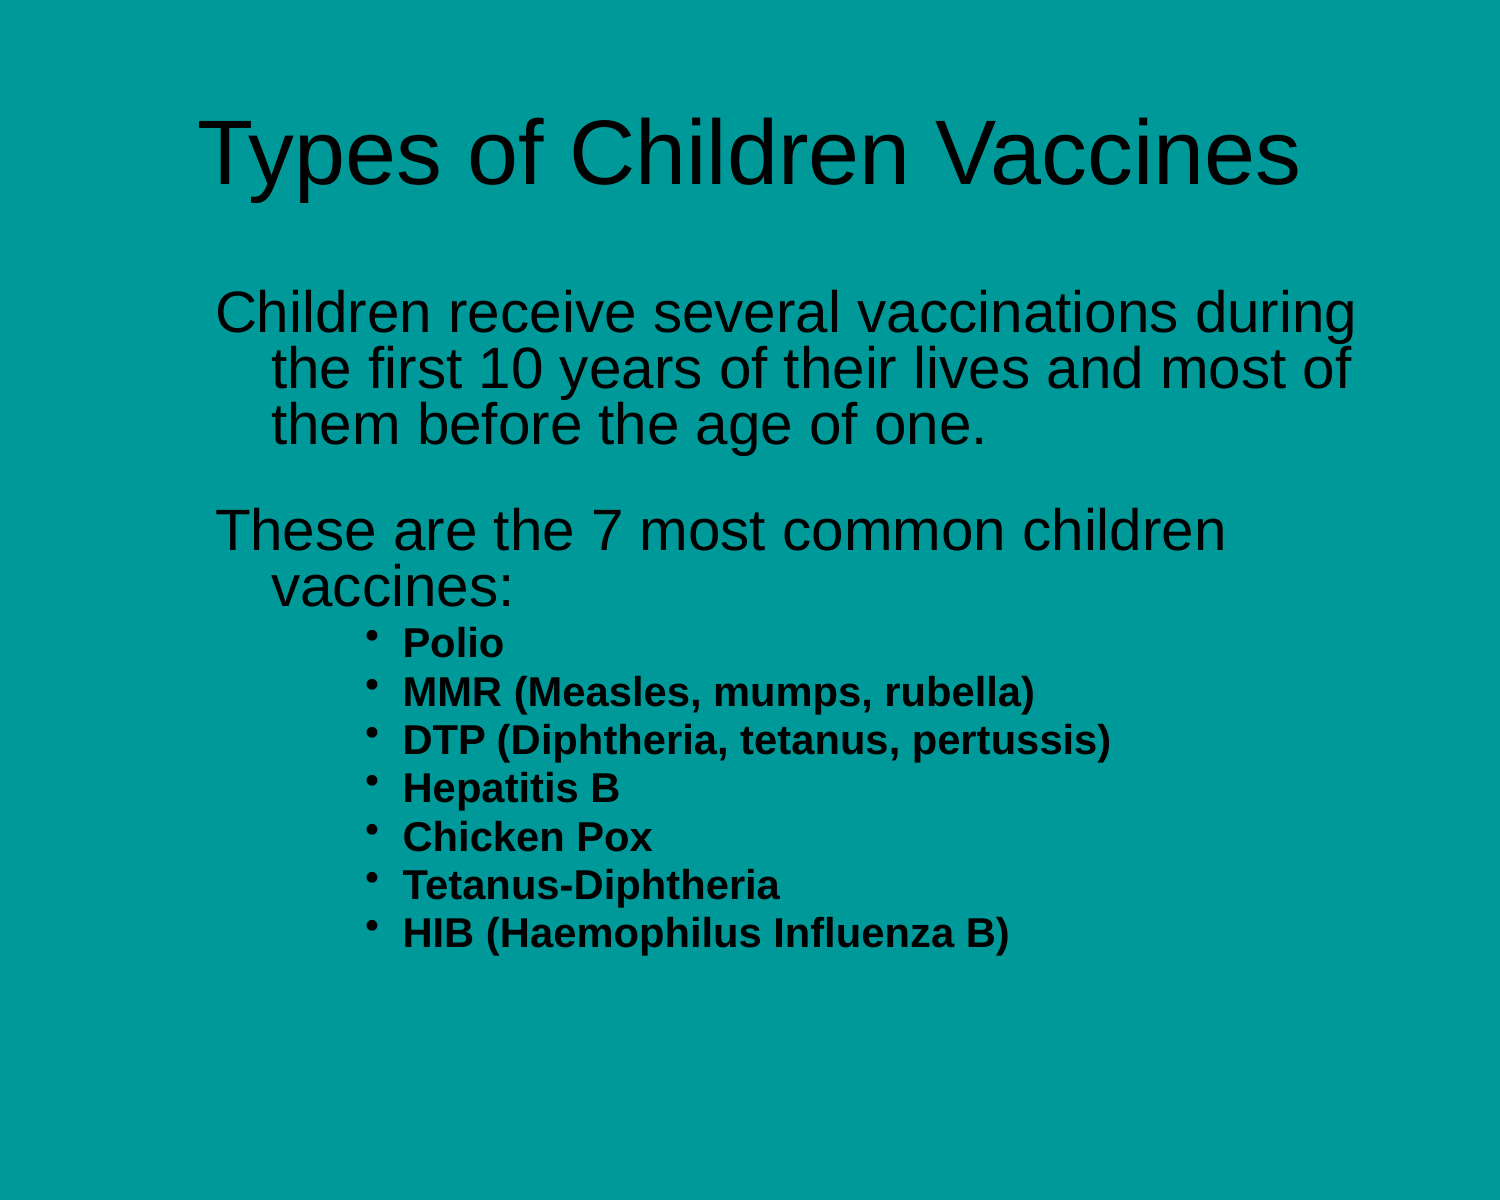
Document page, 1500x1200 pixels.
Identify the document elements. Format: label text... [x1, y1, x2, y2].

title Types of Children Vaccines [75, 48, 1426, 249]
list Children receive several vaccinations during the first 10 years of their lives and most of them before the age of one. These are the 7 most common children vaccines: Polio MMR (Measles, mumps, rubella) DTP (Diphtheria, tetanus, pertussis) Hepatitis B Chicken Pox Tetanus-Diphtheria HIB (Haemophilus Influenza B) [200, 279, 1375, 1072]
